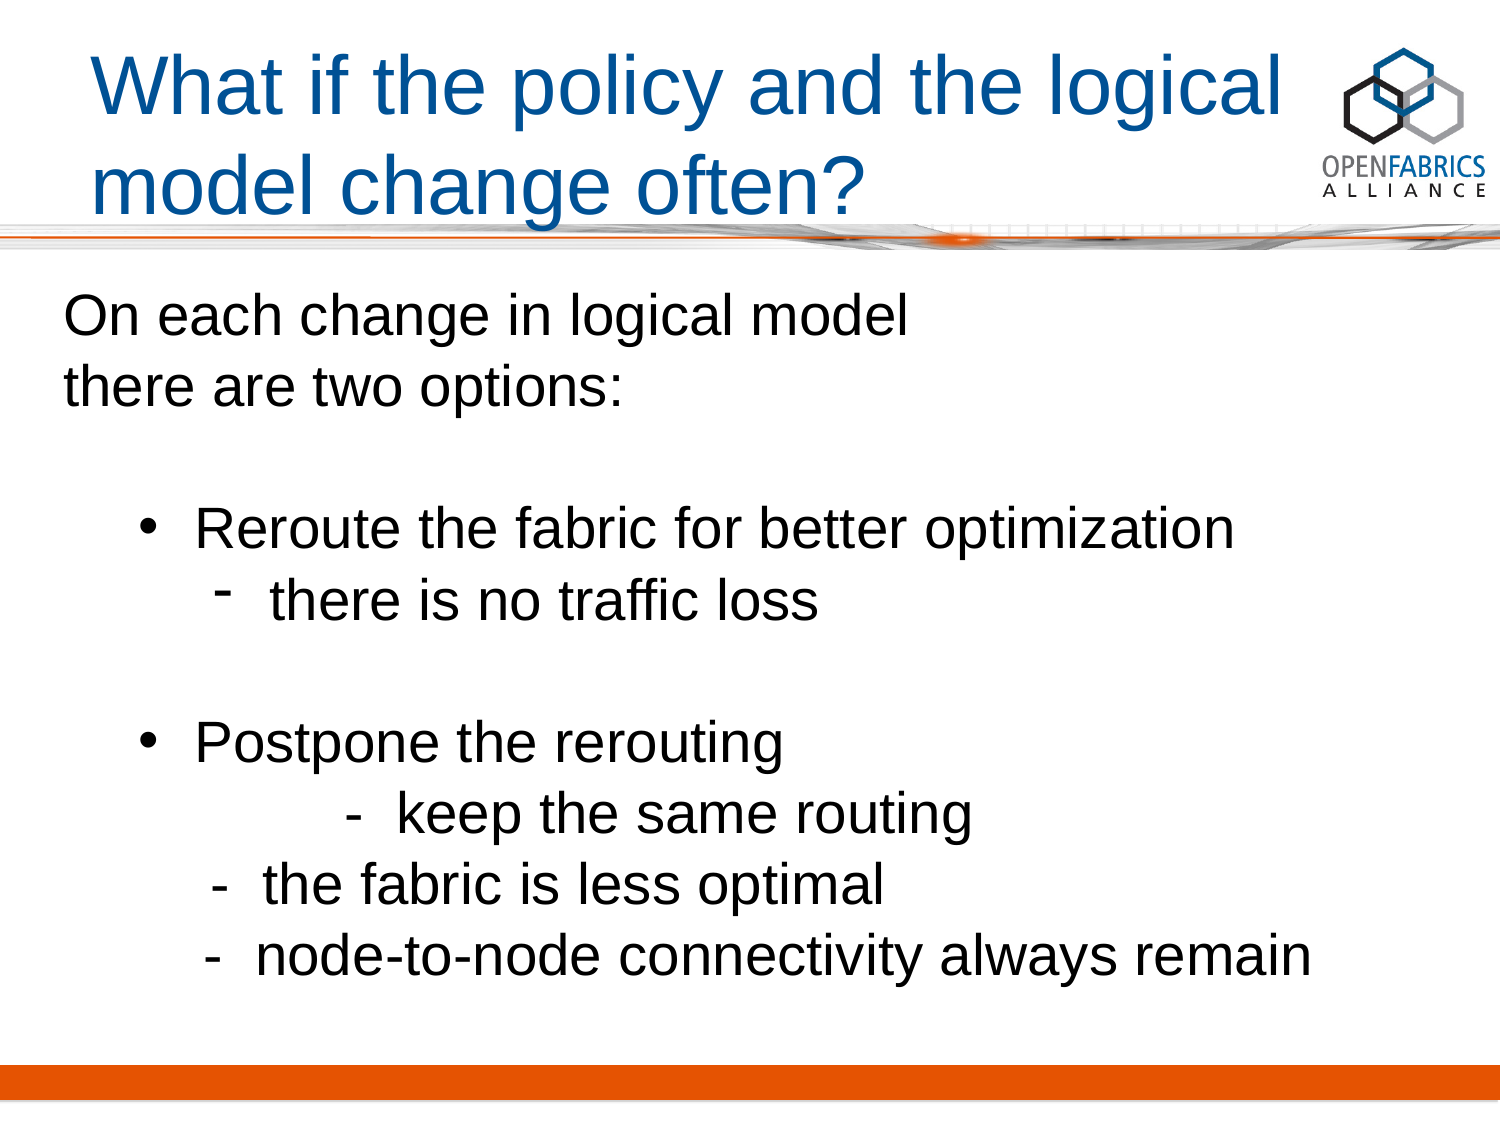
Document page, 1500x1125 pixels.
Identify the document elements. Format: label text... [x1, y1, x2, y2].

text_box On each change in logical model there are two options: Reroute the fabric for better optimization there is no traffic loss Postpone the rerouting - keep the same routing - the fabric is less optimal - node-to-node connectivity always remain [48, 280, 1500, 1067]
title What if the policy and the logical model change often? [74, 37, 1301, 226]
picture [1312, 37, 1494, 219]
picture [0, 239, 1500, 250]
picture [0, 224, 1500, 236]
